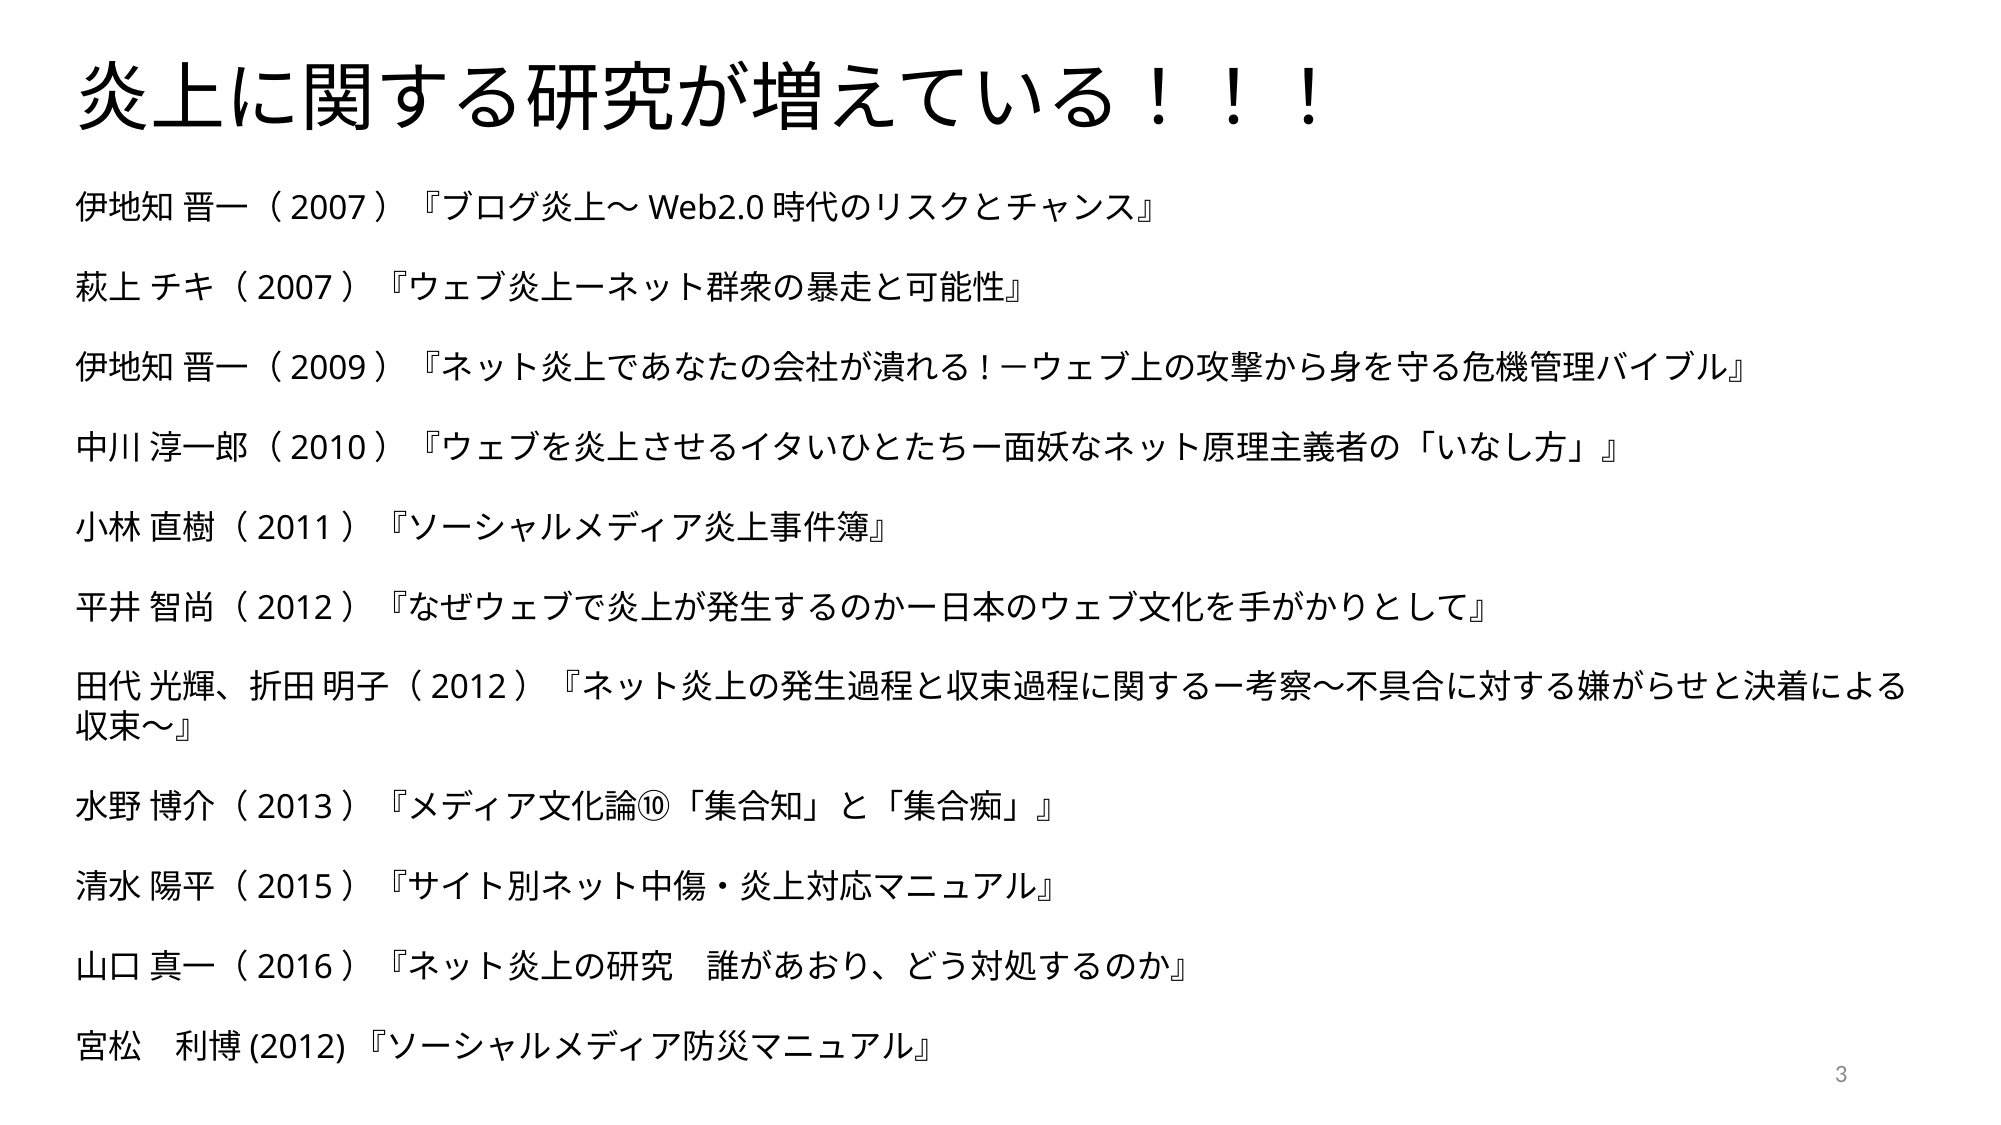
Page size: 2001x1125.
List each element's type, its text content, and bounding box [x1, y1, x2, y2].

slide_number 3 [1412, 1073, 1863, 1103]
text_box 伊地知 晋一（2007）『ブログ炎上～Web2.0時代のリスクとチャンス』 萩上 チキ（2007）『ウェブ炎上ーネット群衆の暴走と可能性』 伊地知 晋一（2009）『ネット炎上であなたの会社が潰れる!－ウェブ上の攻撃から身を守る危機管理バイブル』 中川 淳一郎（2010）『ウェブを炎上させるイタいひとたちー面妖なネット原理主義者の「いなし方」』 小林 直樹（2011）『ソーシャルメディア炎上事件簿』 平井 智尚（2012）『なぜウェブで炎上が発生するのかー日本のウェブ文化を手がかりとして』 田代 光輝、折田 明子（2012）『ネット炎上の発生過程と収束過程に関するー考察～不具合に対する嫌がらせと決着による収束～』 水野 博介（2013）『メディア文化論⑩「集合知」と「集合痴」』 清水 陽平（2015）『サイト別ネット中傷・炎上対応マニュアル』 山口 真一（2016）『ネット炎上の研究 誰があおり、どう対処するのか』 宮松 利博(2012)『ソーシャルメディア防災マニュアル』 [60, 179, 1940, 1073]
title 炎上に関する研究が増えている！！！ [60, 21, 1786, 179]
